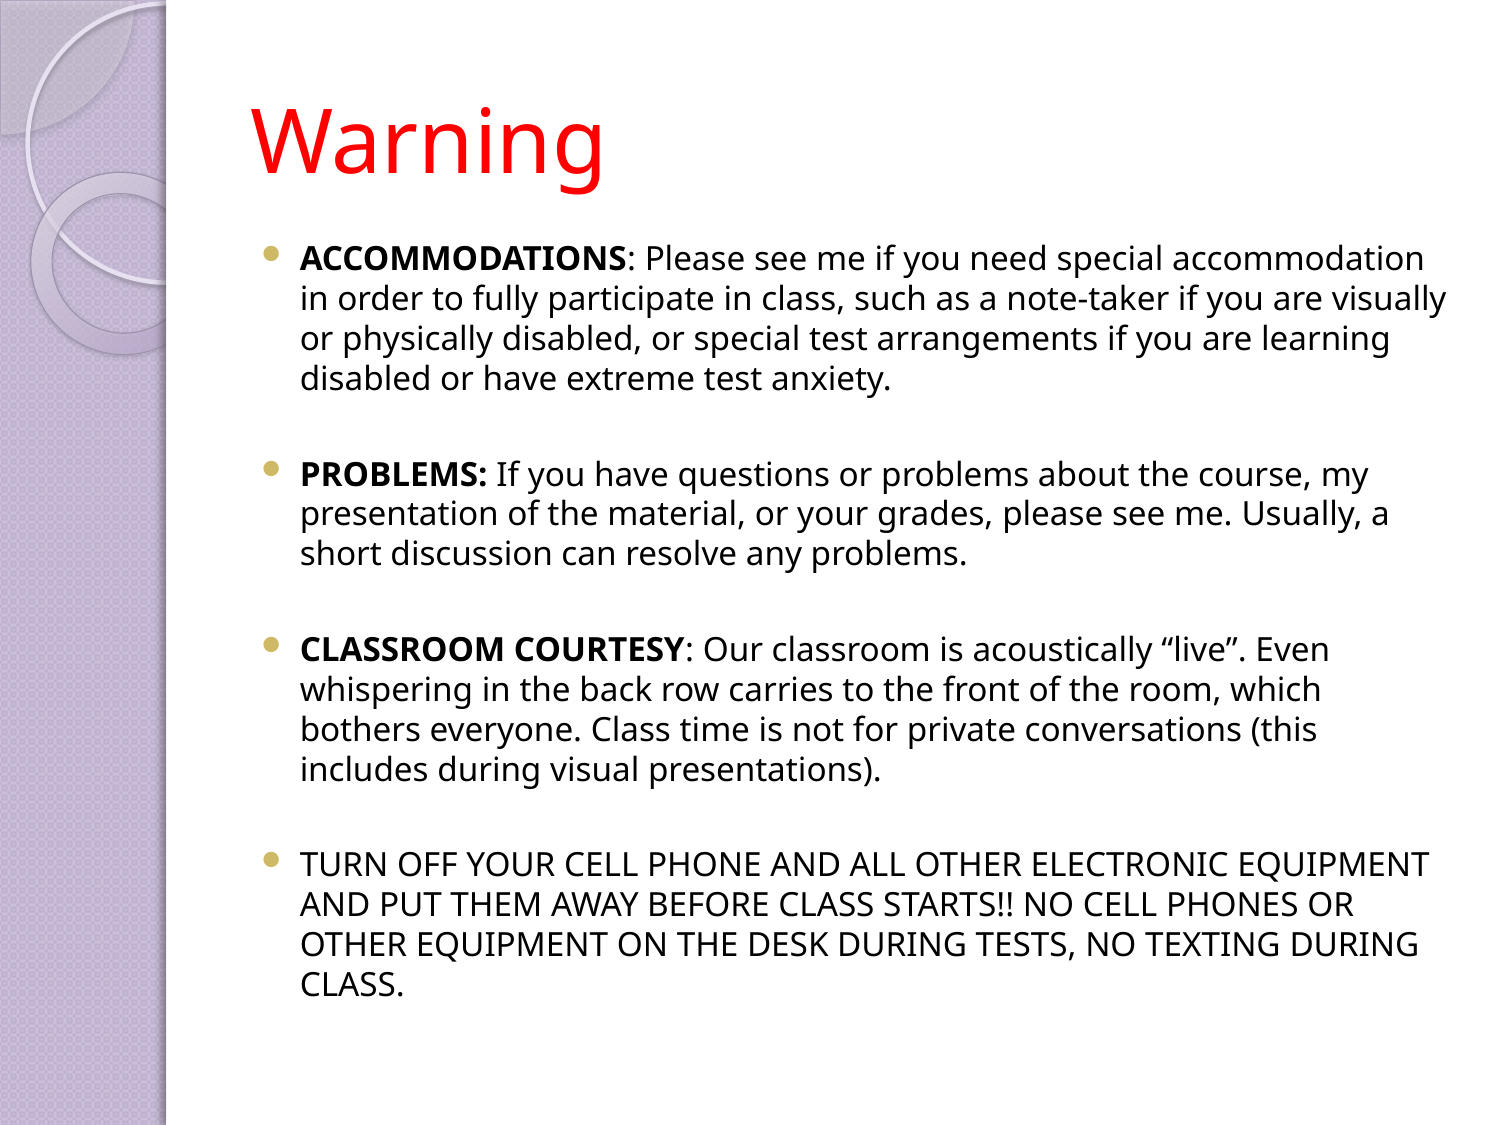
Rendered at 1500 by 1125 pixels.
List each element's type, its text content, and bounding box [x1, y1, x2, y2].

list ACCOMMODATIONS: Please see me if you need special accommodation in order to fully participate in class, such as a note-taker if you are visually or physically disabled, or special test arrangements if you are learning disabled or have extreme test anxiety. PROBLEMS: If you have questions or problems about the course, my presentation of the material, or your grades, please see me. Usually, a short discussion can resolve any problems. CLASSROOM COURTESY: Our classroom is acoustically “live”. Even whispering in the back row carries to the front of the room, which bothers everyone. Class time is not for private conversations (this includes during visual presentations). TURN OFF YOUR CELL PHONE AND ALL OTHER ELECTRONIC EQUIPMENT AND PUT THEM AWAY BEFORE CLASS STARTS!! NO CELL PHONES OR OTHER EQUIPMENT ON THE DESK DURING TESTS, NO TEXTING DURING CLASS. [235, 237, 1466, 1025]
title Warning [235, 45, 1466, 233]
